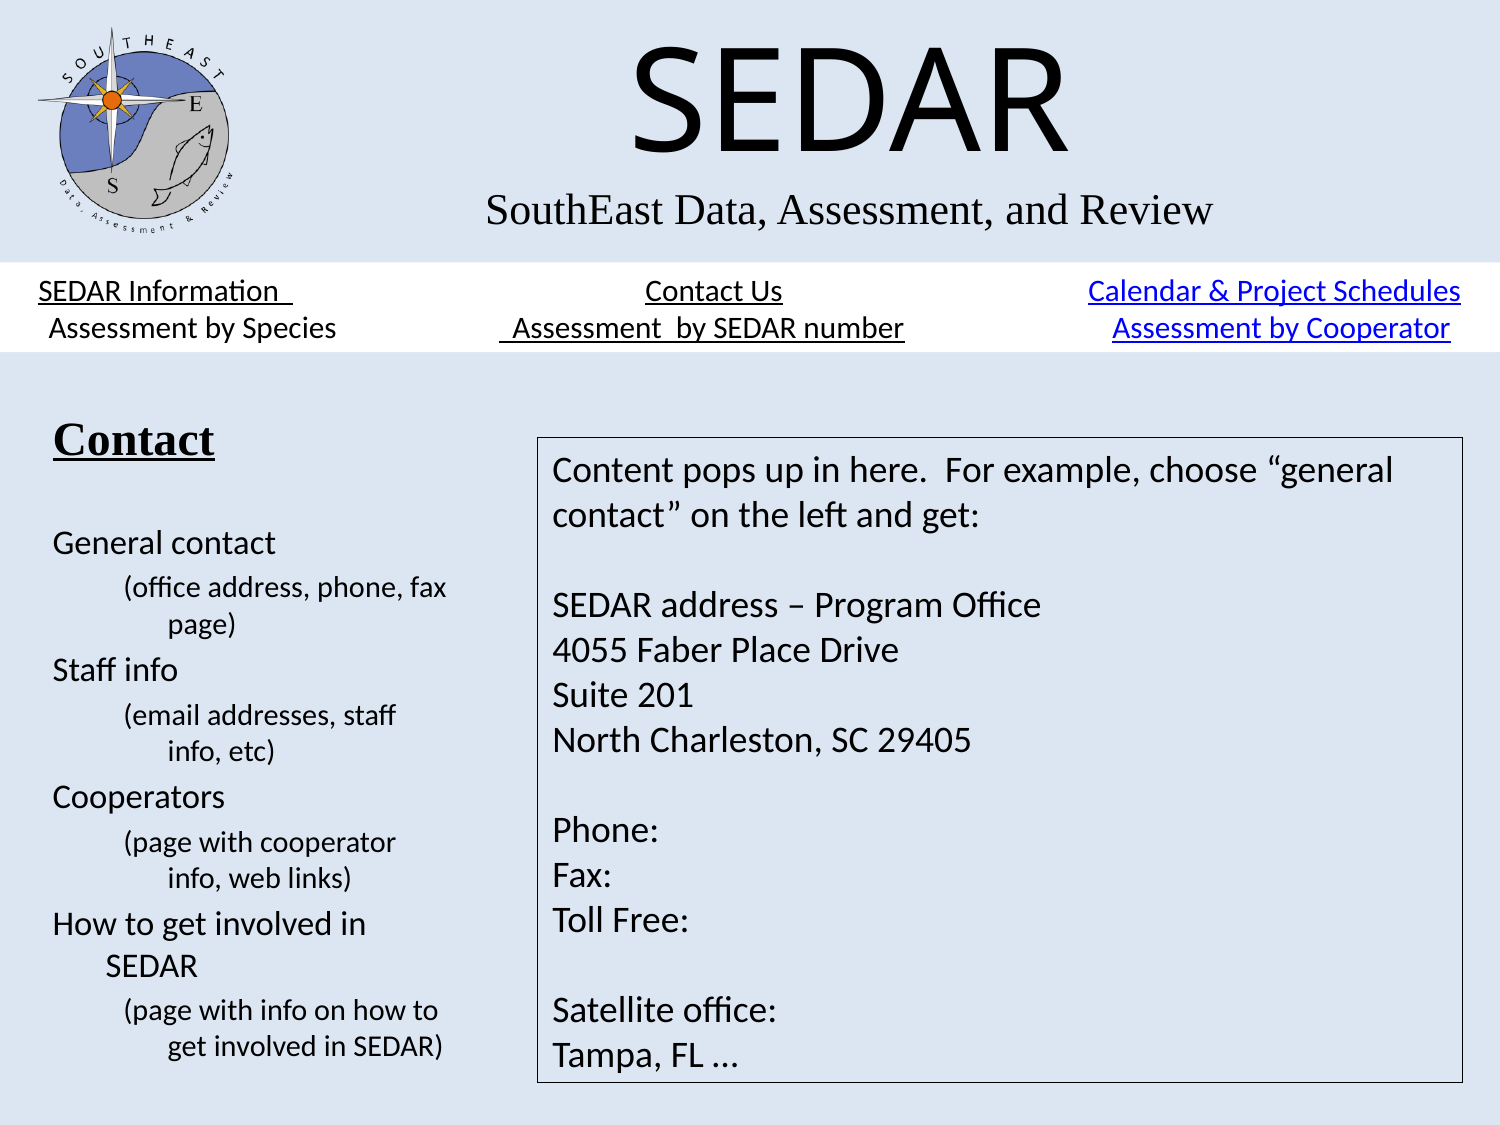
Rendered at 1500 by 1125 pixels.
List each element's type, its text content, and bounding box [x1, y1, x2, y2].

list Contact General contact (office address, phone, fax page) Staff info (email addresses, staff info, etc) Cooperators (page with cooperator info, web links) How to get involved in SEDAR (page with info on how to get involved in SEDAR) [37, 399, 463, 1113]
text_box SEDAR SouthEast Data, Assessment, and Review [350, 0, 1350, 242]
text_box SEDAR Information Contact Us Calendar & Project Schedules Assessment by Species Assessment by SEDAR number Assessment by Cooperator [0, 262, 1500, 353]
text_box Content pops up in here. For example, choose “general contact” on the left and get: SEDAR address – Program Office 4055 Faber Place Drive Suite 201 North Charleston, SC 29405 Phone: Fax: Toll Free: Satellite office: Tampa, FL … [537, 437, 1463, 1083]
picture [37, 24, 238, 238]
